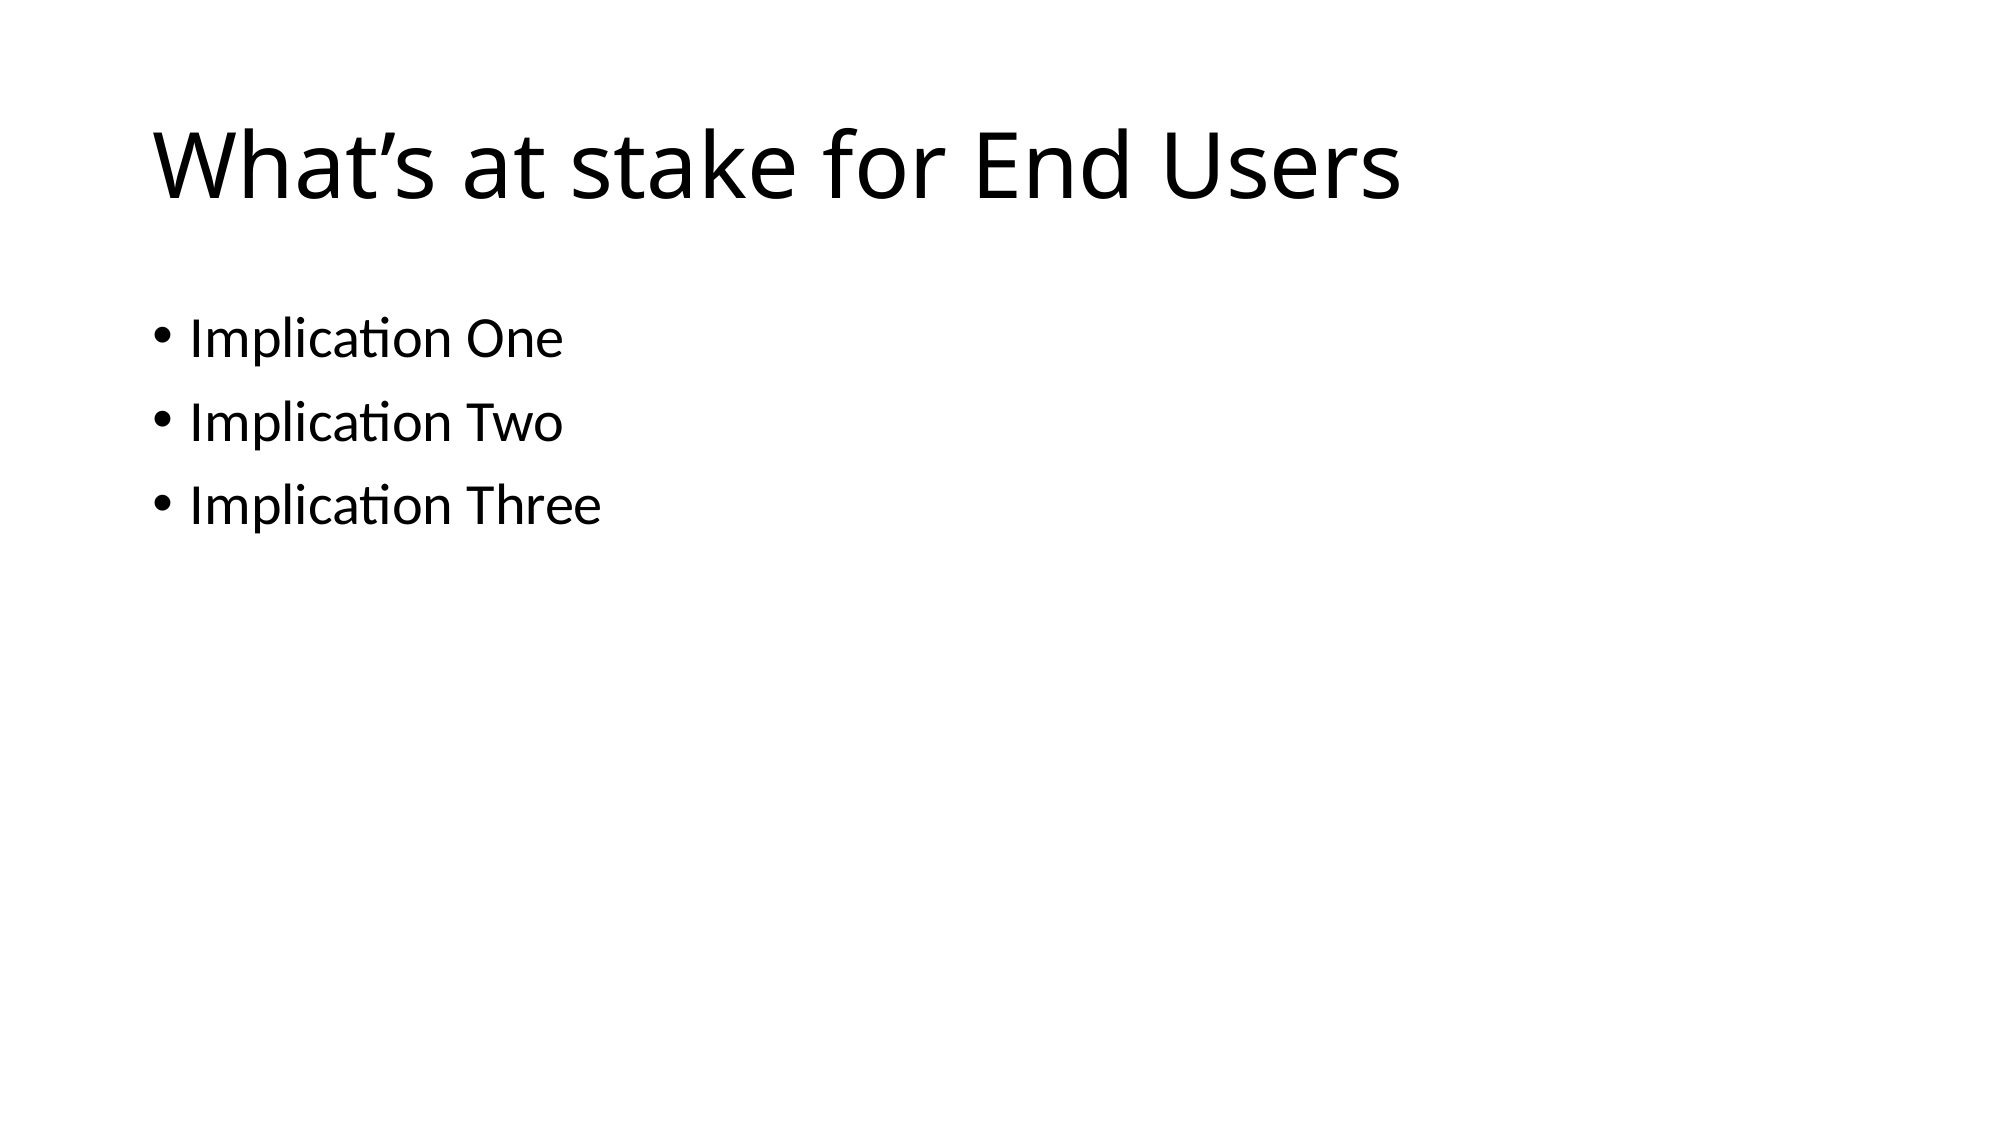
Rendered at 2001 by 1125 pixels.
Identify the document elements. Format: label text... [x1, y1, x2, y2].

title What’s at stake for End Users [137, 59, 1863, 278]
list Implication One Implication Two Implication Three [137, 299, 1863, 1014]
